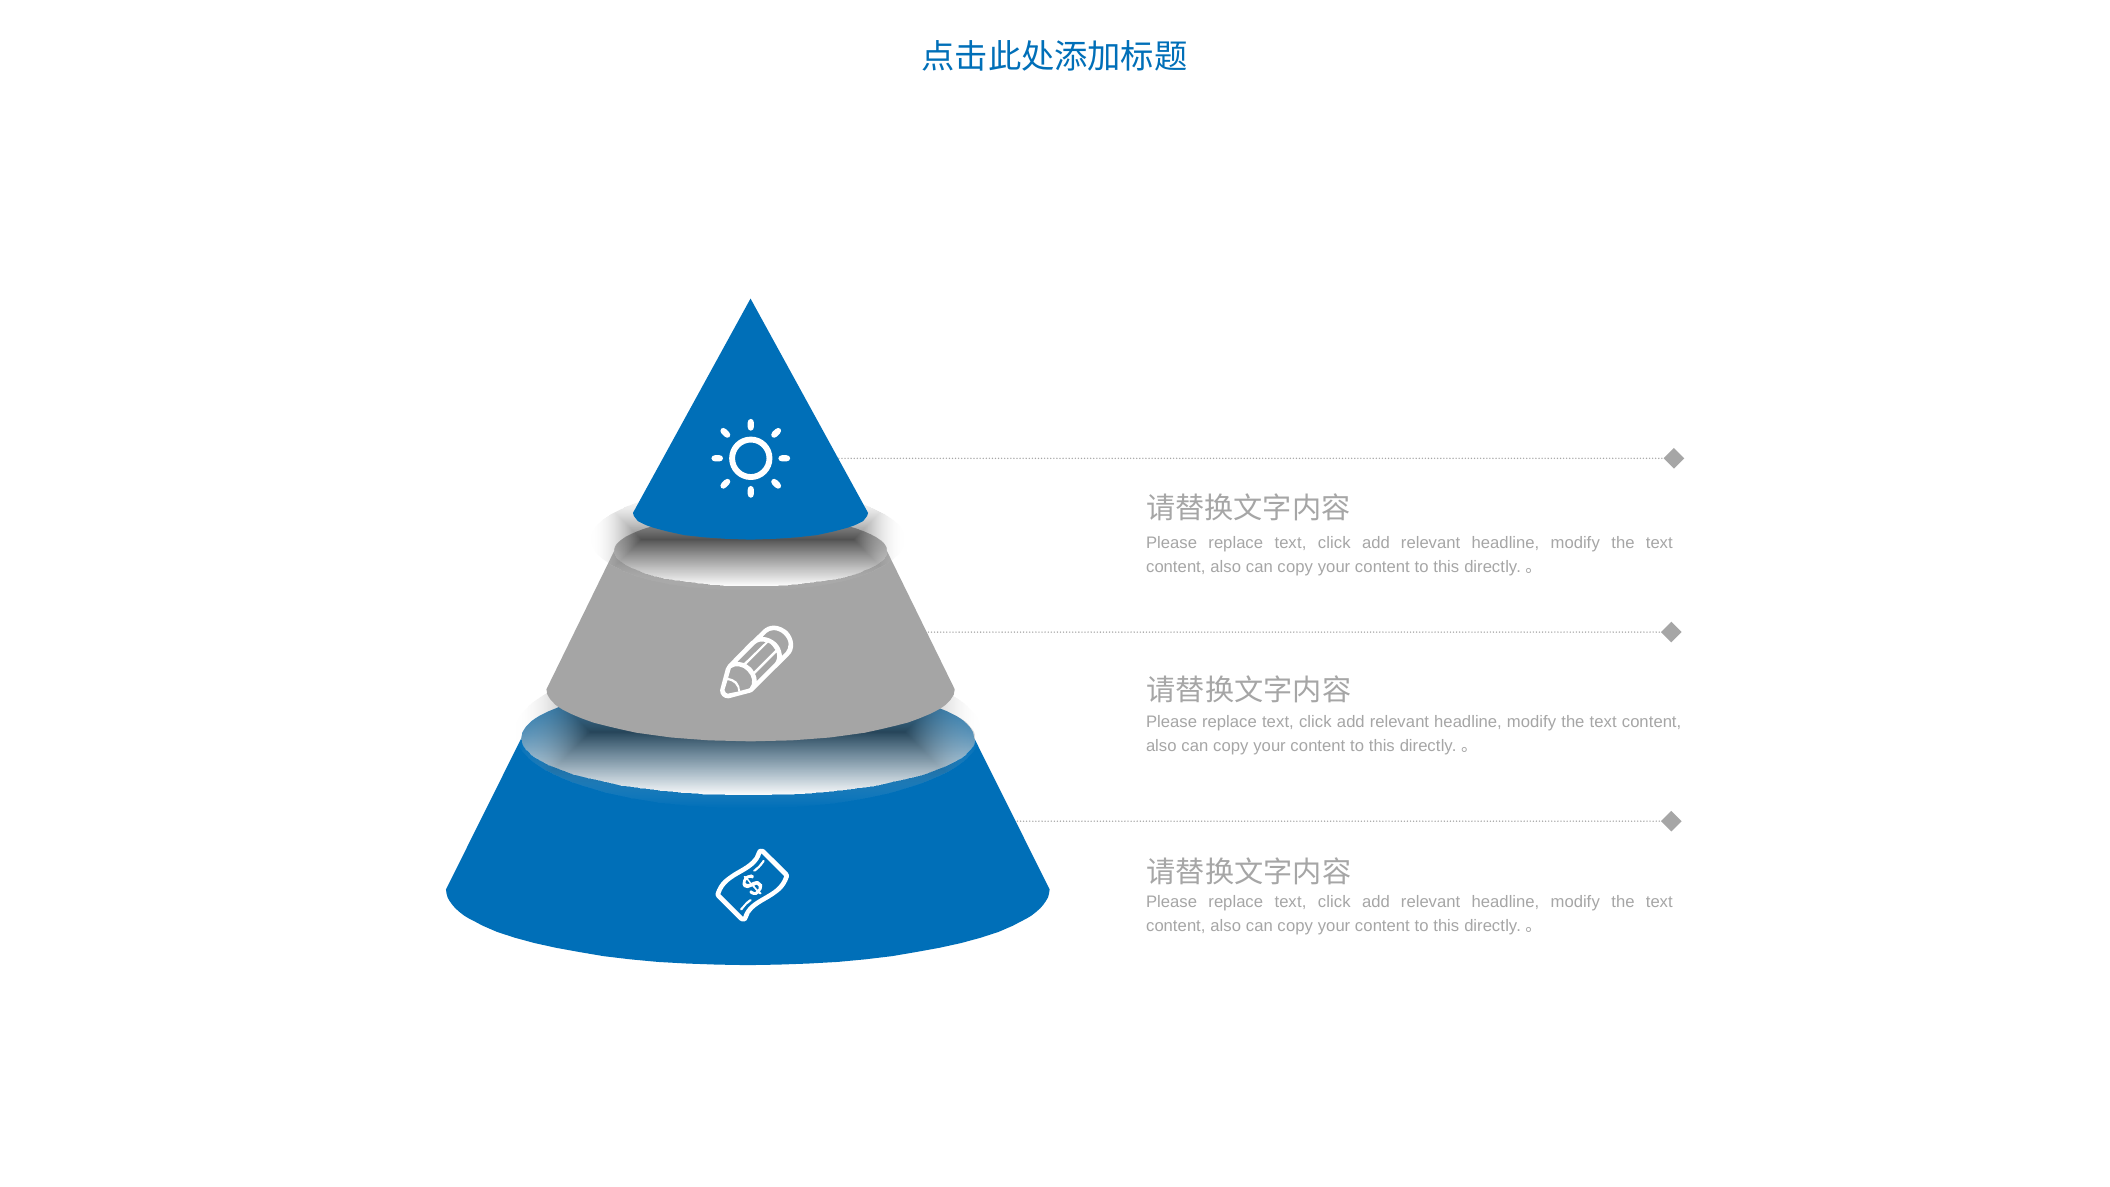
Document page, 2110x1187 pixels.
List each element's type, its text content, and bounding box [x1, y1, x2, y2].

text_box 请替换文字内容 [1146, 846, 1352, 889]
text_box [747, 458, 1674, 822]
text_box [720, 478, 731, 487]
text_box Please replace text, click add relevant headline, modify the text content, also can copy your content to this directly.。 [1146, 886, 1674, 935]
text_box [711, 455, 724, 462]
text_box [445, 656, 1050, 966]
text_box [747, 418, 754, 431]
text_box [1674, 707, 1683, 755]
text_box [771, 427, 782, 438]
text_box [546, 487, 955, 742]
text_box [729, 436, 773, 480]
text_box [715, 848, 790, 922]
text_box [647, 298, 838, 487]
text_box [720, 427, 731, 438]
text_box 点击此处添加标题 [899, 27, 1210, 86]
